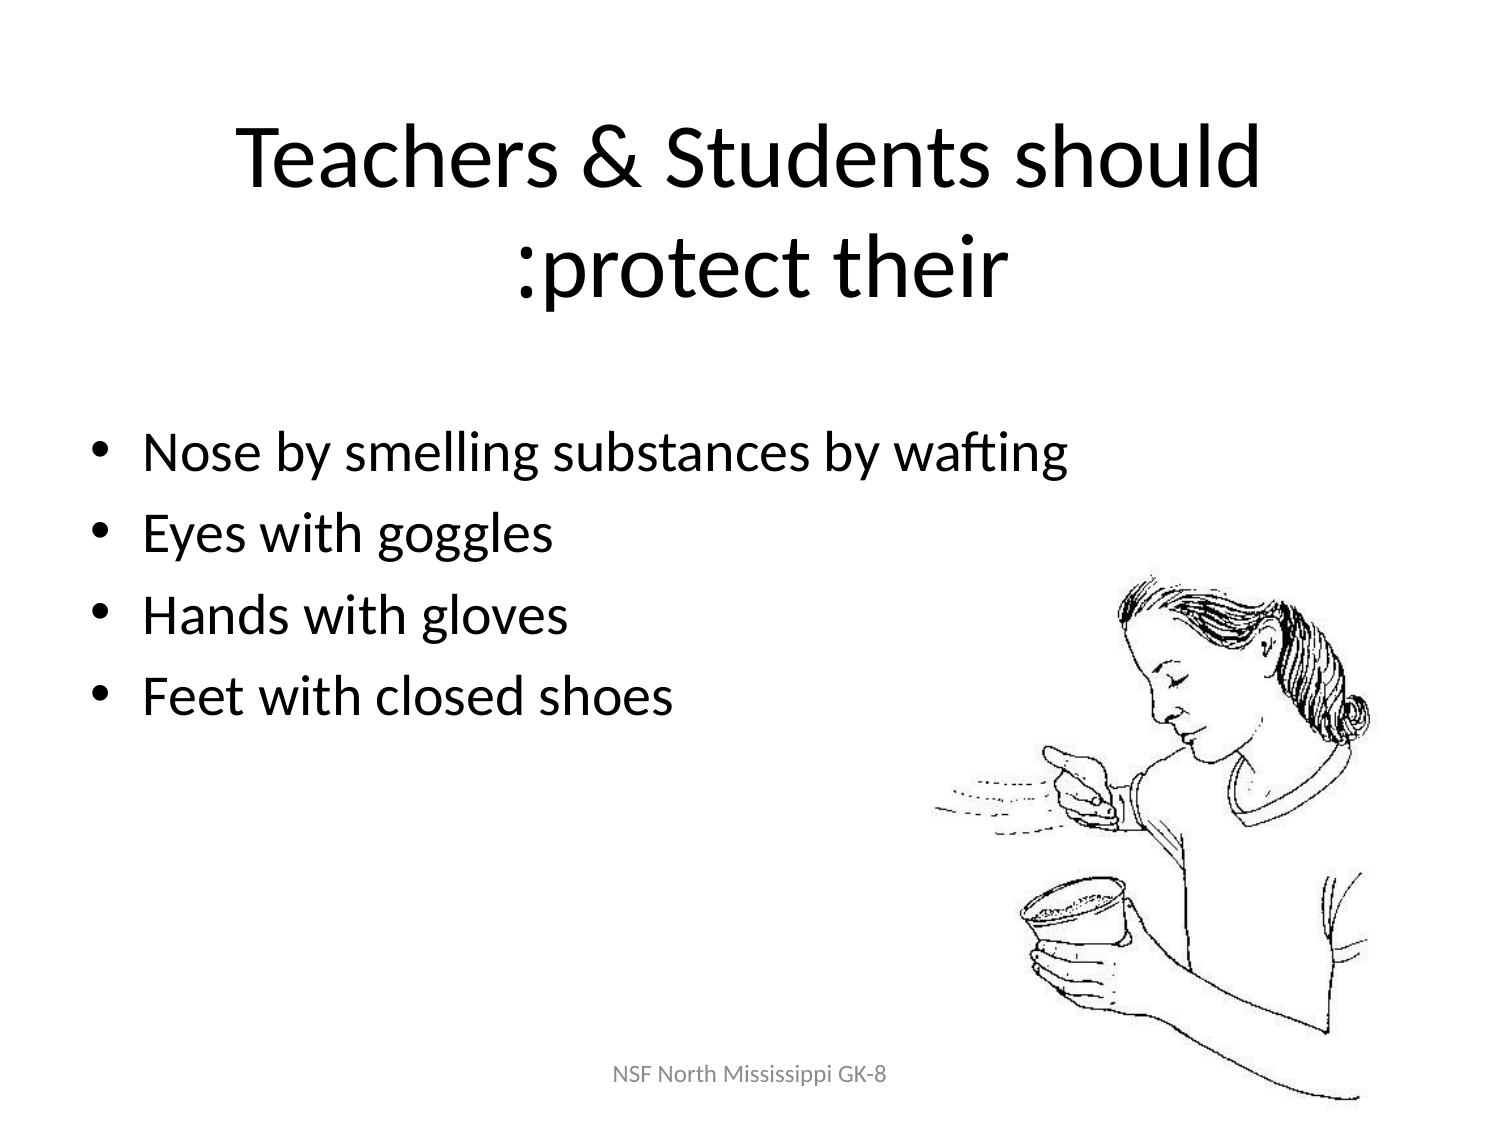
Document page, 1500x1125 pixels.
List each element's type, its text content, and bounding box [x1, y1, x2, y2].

title Teachers & Students should protect their: [112, 75, 1388, 324]
footer NSF North Mississippi GK-8 [512, 1042, 925, 1103]
picture [930, 524, 1422, 1125]
list Nose by smelling substances by wafting Eyes with goggles Hands with gloves Feet with closed shoes [75, 324, 1425, 738]
